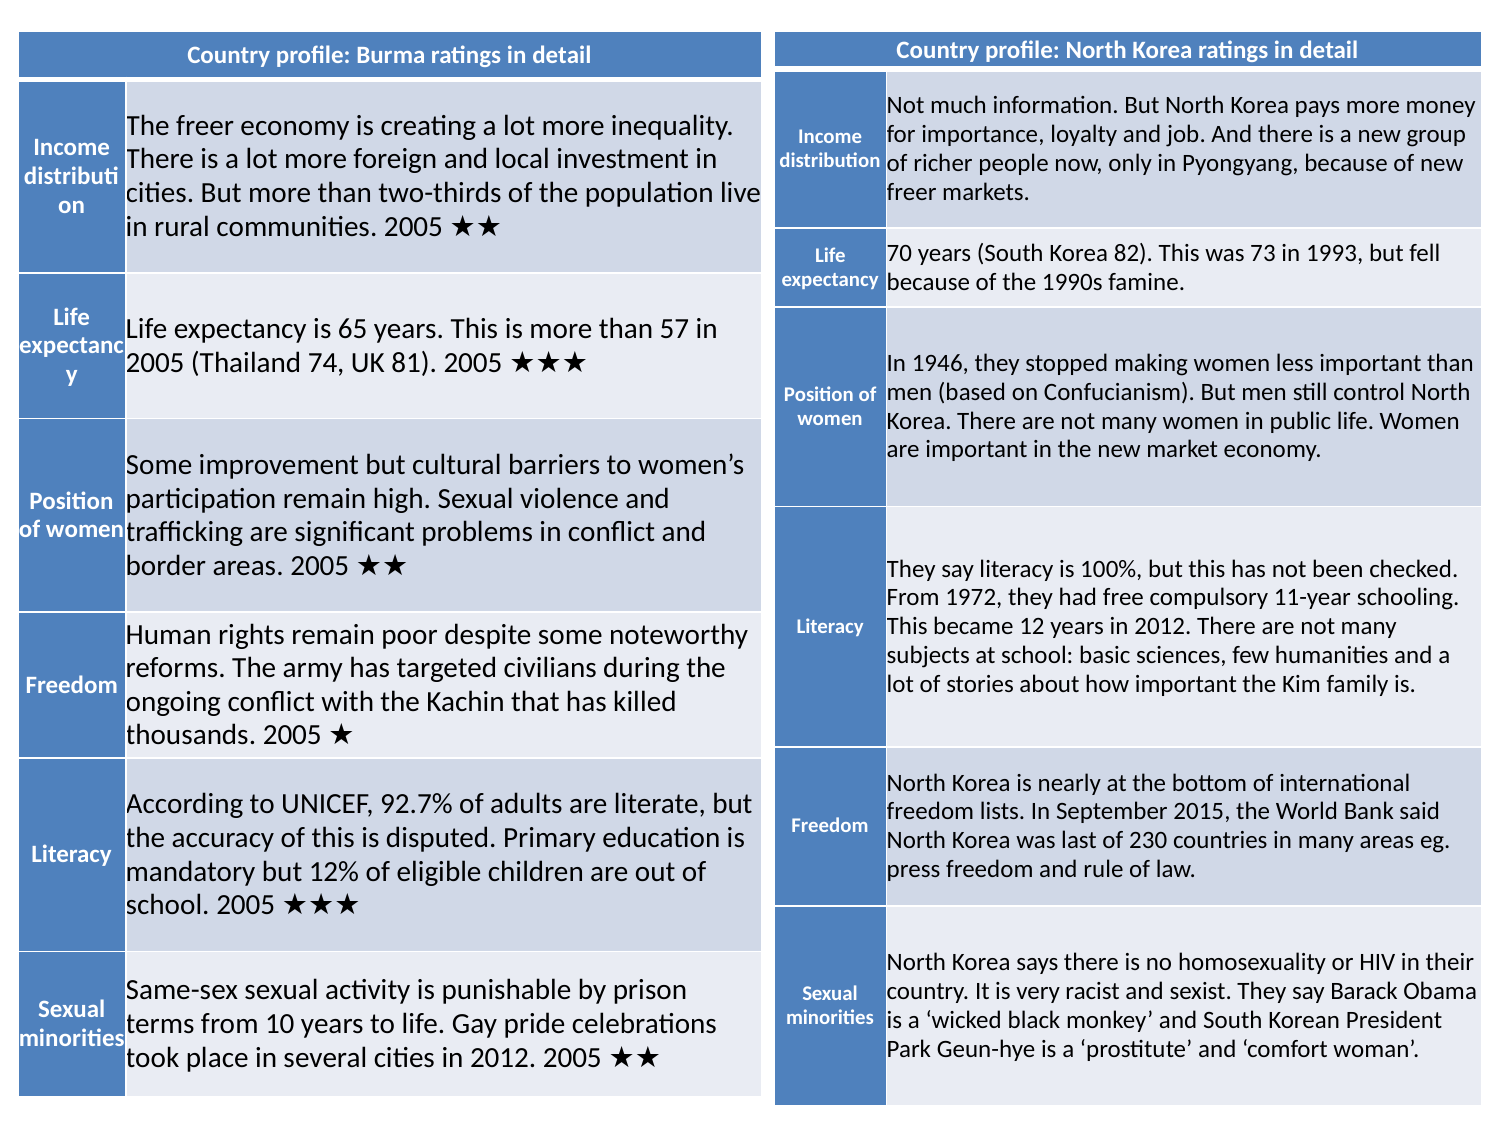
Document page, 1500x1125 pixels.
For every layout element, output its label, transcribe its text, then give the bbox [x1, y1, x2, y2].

table_cell Position of women [19, 419, 125, 611]
table_cell North Korea is nearly at the bottom of international freedom lists. In September 2015, the World Bank said North Korea was last of 230 countries in many areas eg. press freedom and rule of law. [887, 748, 1481, 905]
table_cell Sexual minorities [775, 907, 886, 1105]
table_cell Sexual minorities [19, 952, 125, 1096]
table_cell Some improvement but cultural barriers to women’s participation remain high. Sexual violence and trafficking are significant problems in conflict and border areas. 2005 ★★ [127, 419, 761, 611]
table_cell Freedom [775, 748, 886, 905]
table_cell Life expectancy [775, 229, 886, 306]
table_header Country profile: North Korea ratings in detail [775, 32, 1481, 66]
table_cell Freedom [19, 613, 125, 757]
table_cell Same-sex sexual activity is punishable by prison terms from 10 years to life. Gay pride celebrations took place in several cities in 2012. 2005 ★★ [127, 952, 761, 1096]
table_cell North Korea says there is no homosexuality or HIV in their country. It is very racist and sexist. They say Barack Obama is a ‘wicked black monkey’ and South Korean President Park Geun-hye is a ‘prostitute’ and ‘comfort woman’. [887, 907, 1481, 1105]
table_cell Life expectancy [19, 274, 125, 418]
table_cell Literacy [775, 507, 886, 746]
table_cell They say literacy is 100%, but this has not been checked. From 1972, they had free compulsory 11-year schooling. This became 12 years in 2012. There are not many subjects at school: basic sciences, few humanities and a lot of stories about how important the Kim family is. [887, 507, 1481, 746]
table_cell Not much information. But North Korea pays more money for importance, loyalty and job. And there is a new group of richer people now, only in Pyongyang, because of new freer markets. [887, 72, 1481, 227]
table_cell Human rights remain poor despite some noteworthy reforms. The army has targeted civilians during the ongoing conflict with the Kachin that has killed thousands. 2005 ★ [127, 613, 761, 757]
table_cell 70 years (South Korea 82). This was 73 in 1993, but fell because of the 1990s famine. [887, 229, 1481, 306]
table_cell Income distribution [775, 72, 886, 227]
table_header Country profile: Burma ratings in detail [19, 32, 761, 77]
table_cell In 1946, they stopped making women less important than men (based on Confucianism). But men still control North Korea. There are not many women in public life. Women are important in the new market economy. [887, 308, 1481, 506]
table_cell The freer economy is creating a lot more inequality. There is a lot more foreign and local investment in cities. But more than two-thirds of the population live in rural communities. 2005 ★★ [127, 82, 761, 272]
table_cell According to UNICEF, 92.7% of adults are literate, but the accuracy of this is disputed. Primary education is mandatory but 12% of eligible children are out of school. 2005 ★★★ [127, 759, 761, 951]
table_cell Position of women [775, 308, 886, 506]
table_cell Literacy [19, 759, 125, 951]
table_cell Income distribution [19, 82, 125, 272]
table_cell Life expectancy is 65 years. This is more than 57 in 2005 (Thailand 74, UK 81). 2005 ★★★ [127, 274, 761, 418]
